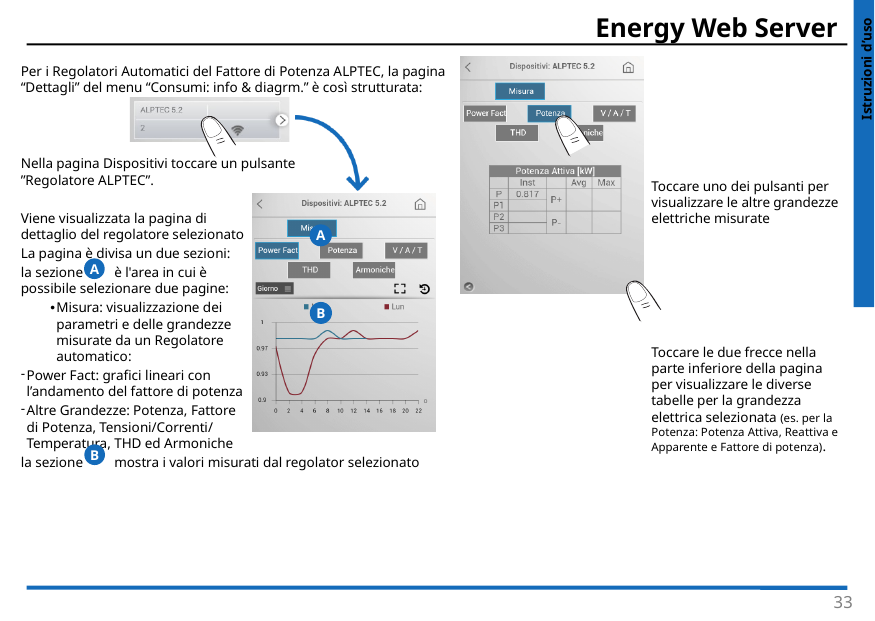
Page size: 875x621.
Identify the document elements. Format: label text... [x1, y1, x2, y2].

picture [295, 114, 369, 192]
picture [460, 55, 662, 325]
picture [252, 193, 436, 433]
picture [129, 97, 290, 160]
text_box A [84, 258, 105, 280]
text_box B [84, 444, 106, 466]
text_box Toccare uno dei pulsanti per visualizzare le altre grandezze elettriche misurate Toccare le due frecce nella parte inferiore della pagina per visualizzare le diverse tabelle per la grandezza elettrica selezionata (es. per la Potenza: Potenza Attiva, Reattiva e Apparente e Fattore di potenza). [460, 56, 845, 574]
text_box Per i Regolatori Automatici del Fattore di Potenza ALPTEC, la pagina “Dettagli” del menu “Consumi: info & diagrm.” è così strutturata: Nella pagina Dispositivi toccare un pulsante ”Regolatore ALPTEC”. Viene visualizzata la pagina di dettaglio del regolatore selezionato La pagina è divisa un due sezioni: la sezione è l'area in cui è possibile selezionare due pagine: Misura: visualizzazione dei parametri e delle grandezze misurate da un Regolatore automatico: Power Fact: grafici lineari con l’andamento del fattore di potenza Altre Grandezze: Potenza, Fattore di Potenza, Tensioni/Correnti/ Temperatura, THD ed Armoniche la sezione mostra i valori misurati dal regolator selezionato [20, 55, 405, 573]
